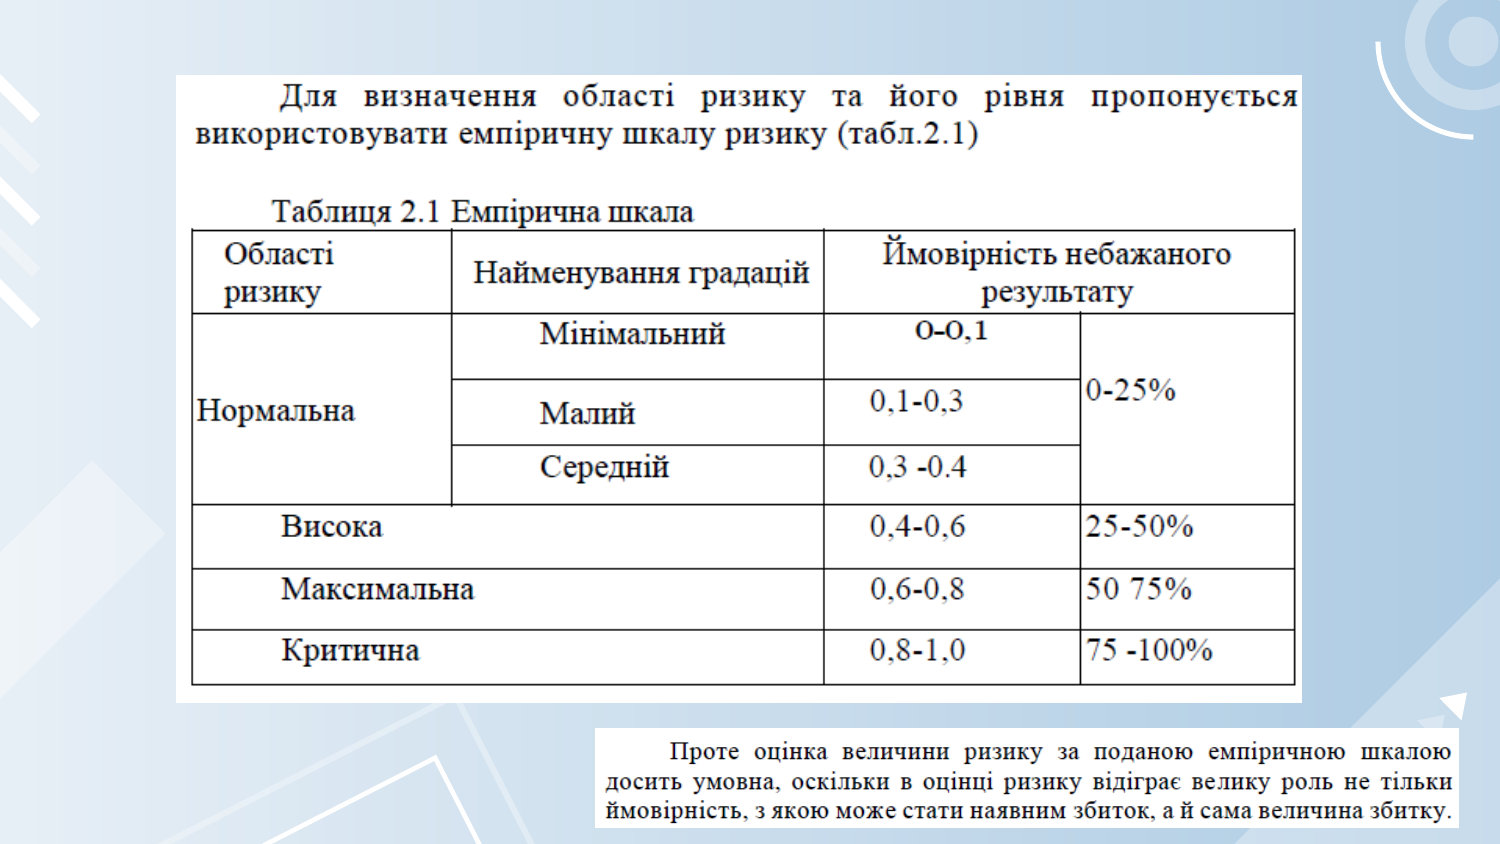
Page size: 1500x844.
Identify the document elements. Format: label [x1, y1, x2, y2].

picture [176, 75, 1303, 703]
picture [595, 728, 1459, 828]
